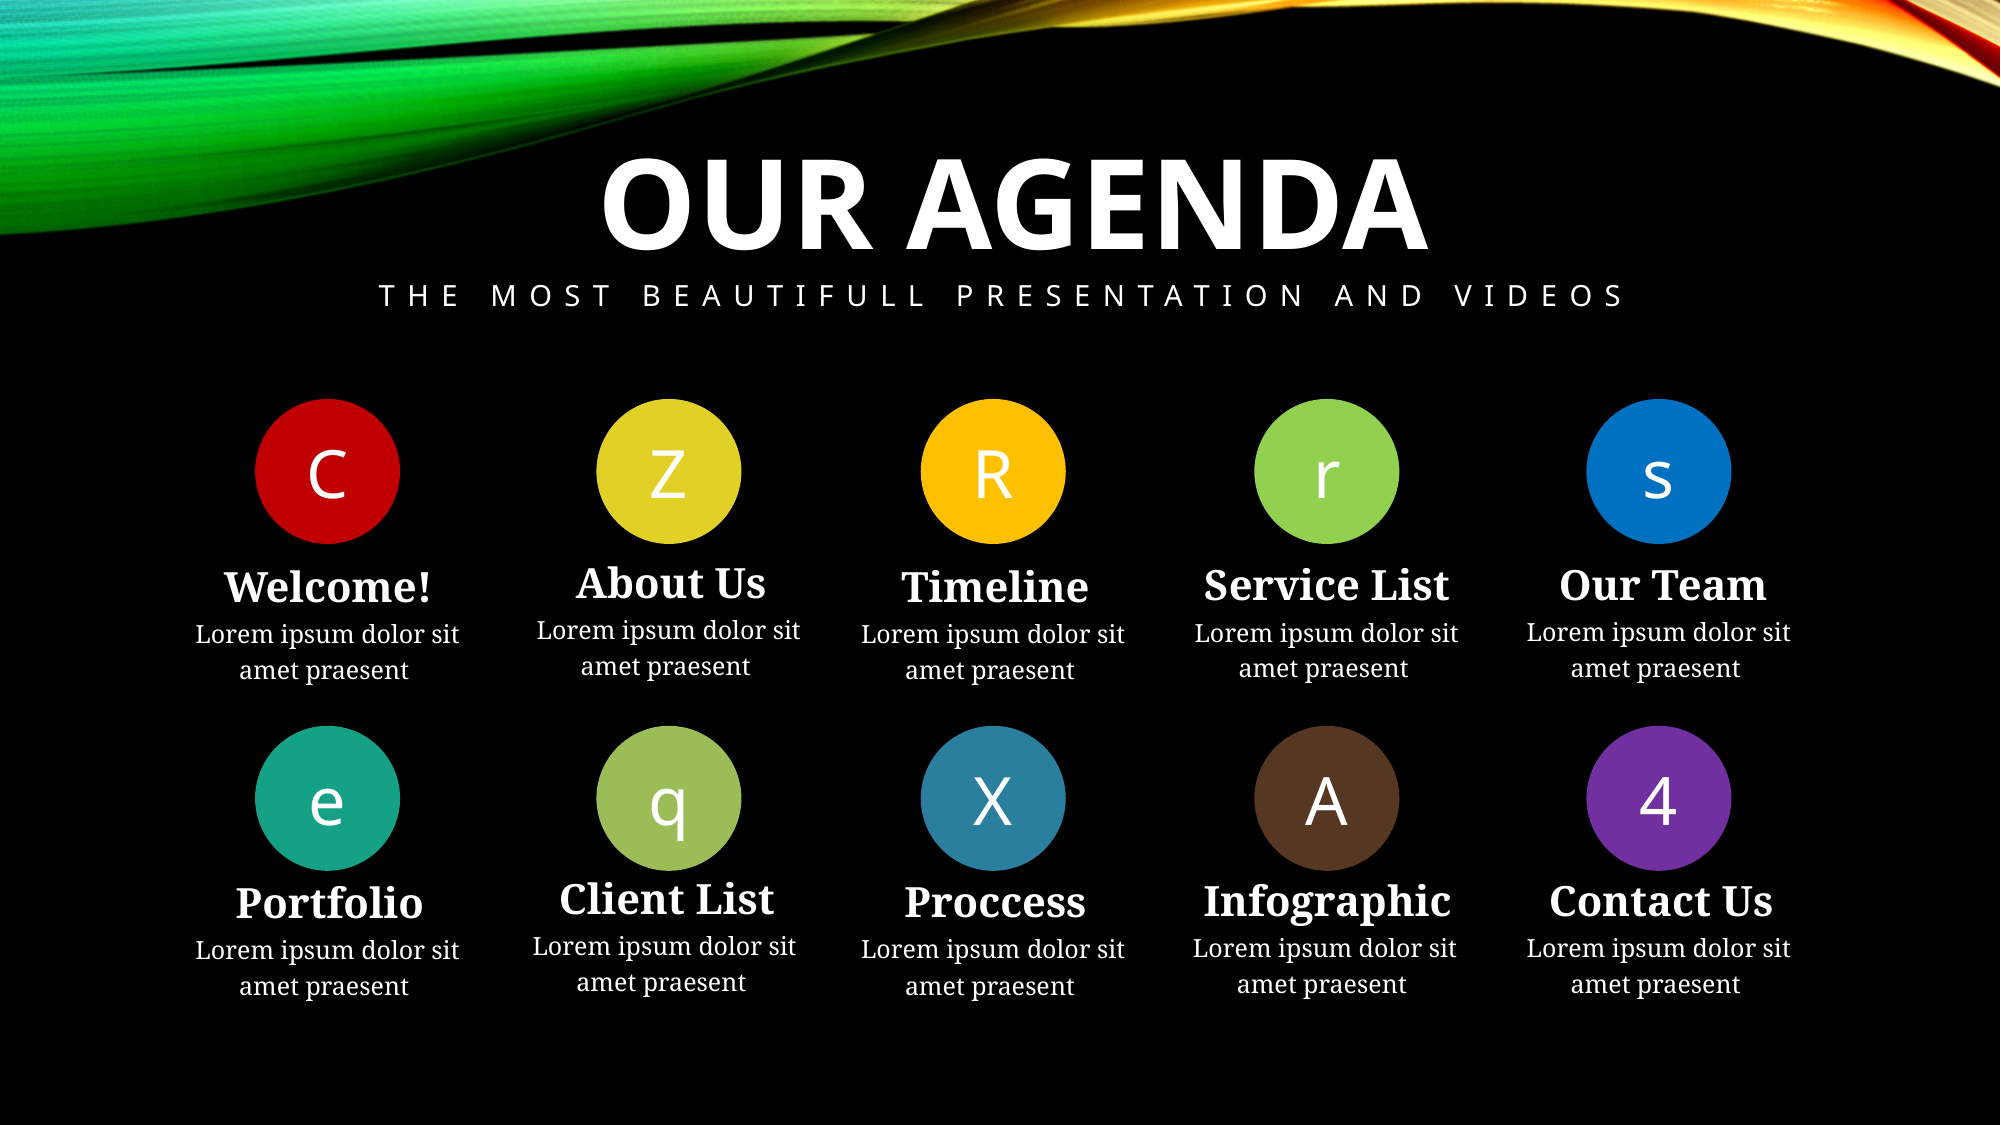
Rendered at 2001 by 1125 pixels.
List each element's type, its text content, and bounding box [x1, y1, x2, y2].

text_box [498, 857, 831, 1013]
text_box Z [595, 397, 743, 541]
text_box OUR AGENDA [543, 117, 1483, 271]
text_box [826, 545, 1160, 701]
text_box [826, 860, 1160, 1017]
text_box X [919, 724, 1067, 860]
text_box r [1253, 397, 1401, 543]
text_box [1160, 543, 1494, 700]
text_box THE MOST BEAUTIFULL PRESENTATION AND VIDEOS [0, 271, 2000, 319]
text_box e [254, 724, 402, 861]
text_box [161, 861, 494, 1017]
text_box C [254, 397, 402, 545]
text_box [1492, 858, 1826, 1015]
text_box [1494, 543, 1826, 699]
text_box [1158, 859, 1492, 1016]
picture [0, 0, 2000, 237]
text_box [502, 541, 836, 698]
text_box 4 [1585, 724, 1733, 858]
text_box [161, 545, 494, 702]
text_box q [595, 724, 743, 857]
text_box R [919, 397, 1067, 545]
text_box s [1585, 397, 1733, 543]
text_box A [1253, 724, 1401, 859]
